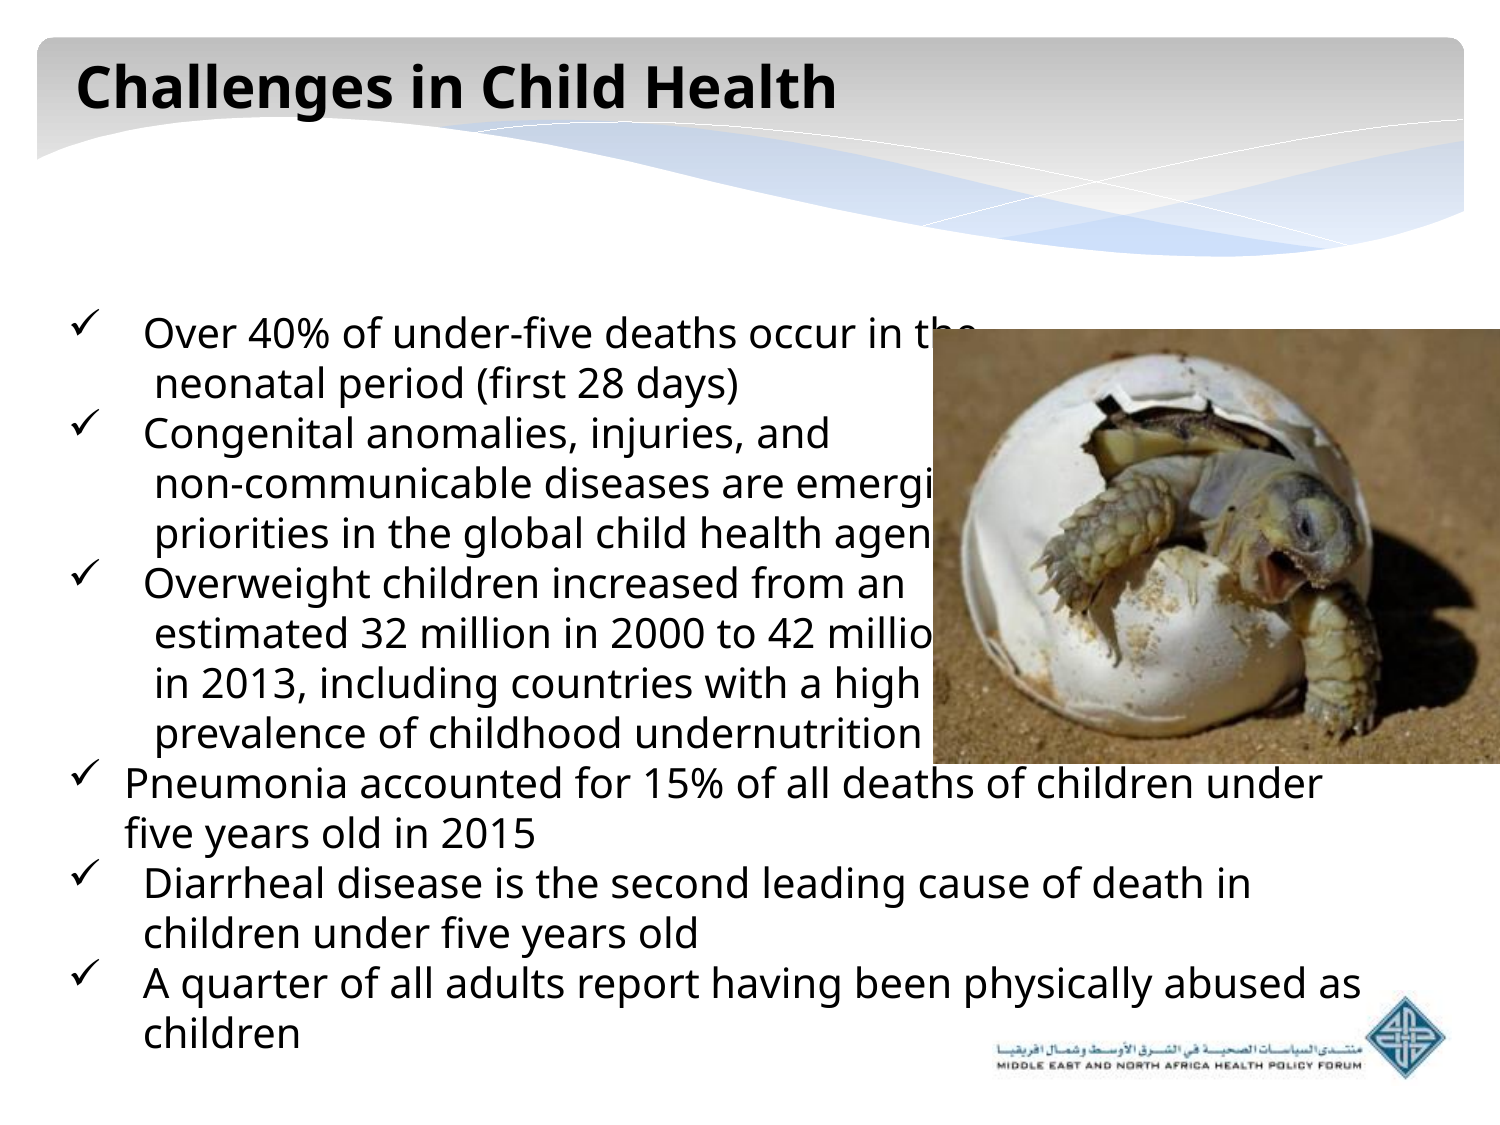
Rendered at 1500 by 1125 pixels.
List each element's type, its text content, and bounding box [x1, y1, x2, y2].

picture [932, 329, 1500, 764]
text_box Challenges in Child Health [74, 49, 926, 200]
picture [1414, 990, 1452, 1086]
text_box Over 40% of under-five deaths occur in the neonatal period (first 28 days) Congenital anomalies, injuries, and non-communicable diseases are emerging priorities in the global child health agenda Overweight children increased from an estimated 32 million in 2000 to 42 million in 2013, including countries with a high prevalence of childhood undernutrition Pneumonia accounted for 15% of all deaths of children under five years old in 2015 Diarrheal disease is the second leading cause of death in children under five years old A quarter of all adults report having been physically abused as children [53, 299, 1414, 1125]
